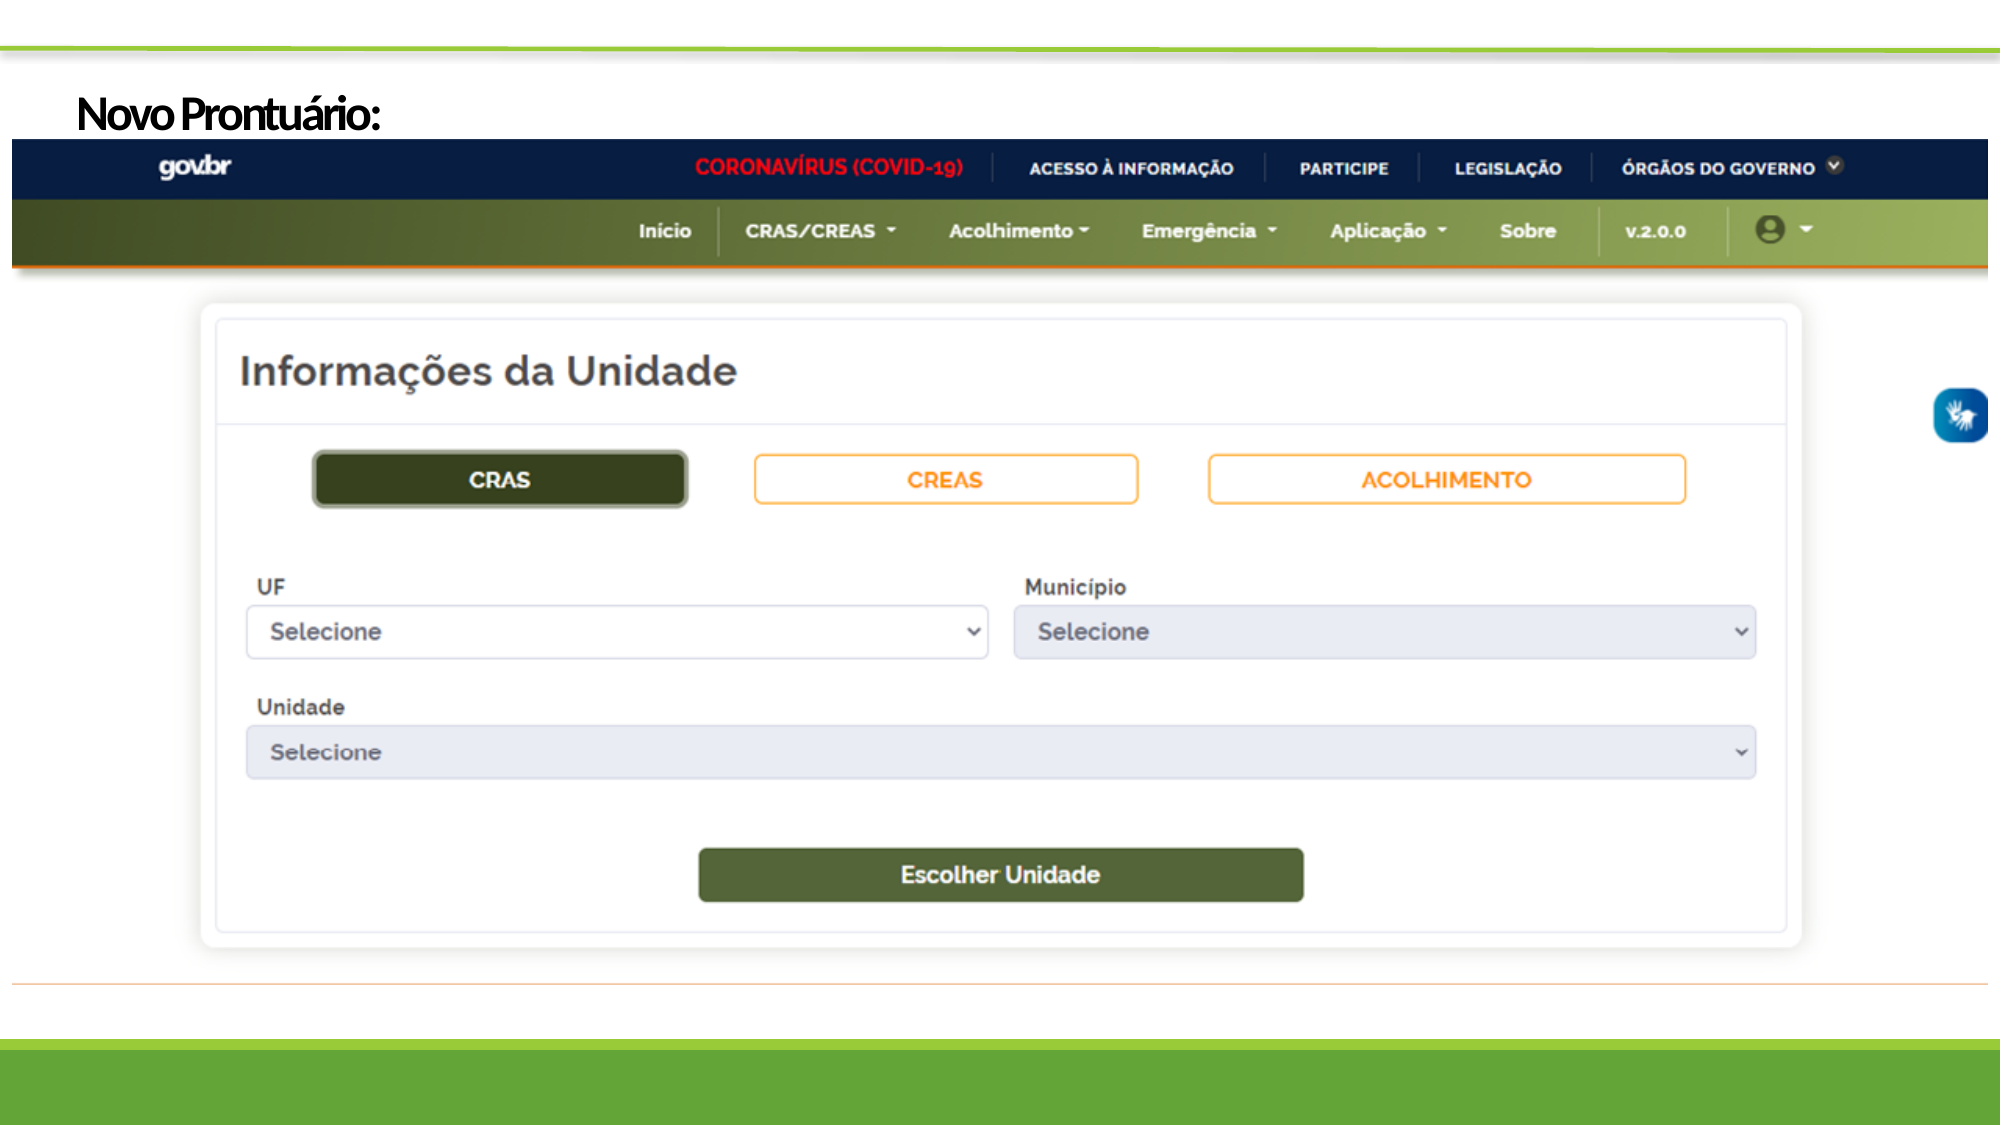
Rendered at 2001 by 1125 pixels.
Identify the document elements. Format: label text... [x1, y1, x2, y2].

picture [12, 139, 1988, 986]
text_box [0, 45, 2000, 54]
text_box Novo Prontuário: [25, 78, 1966, 139]
